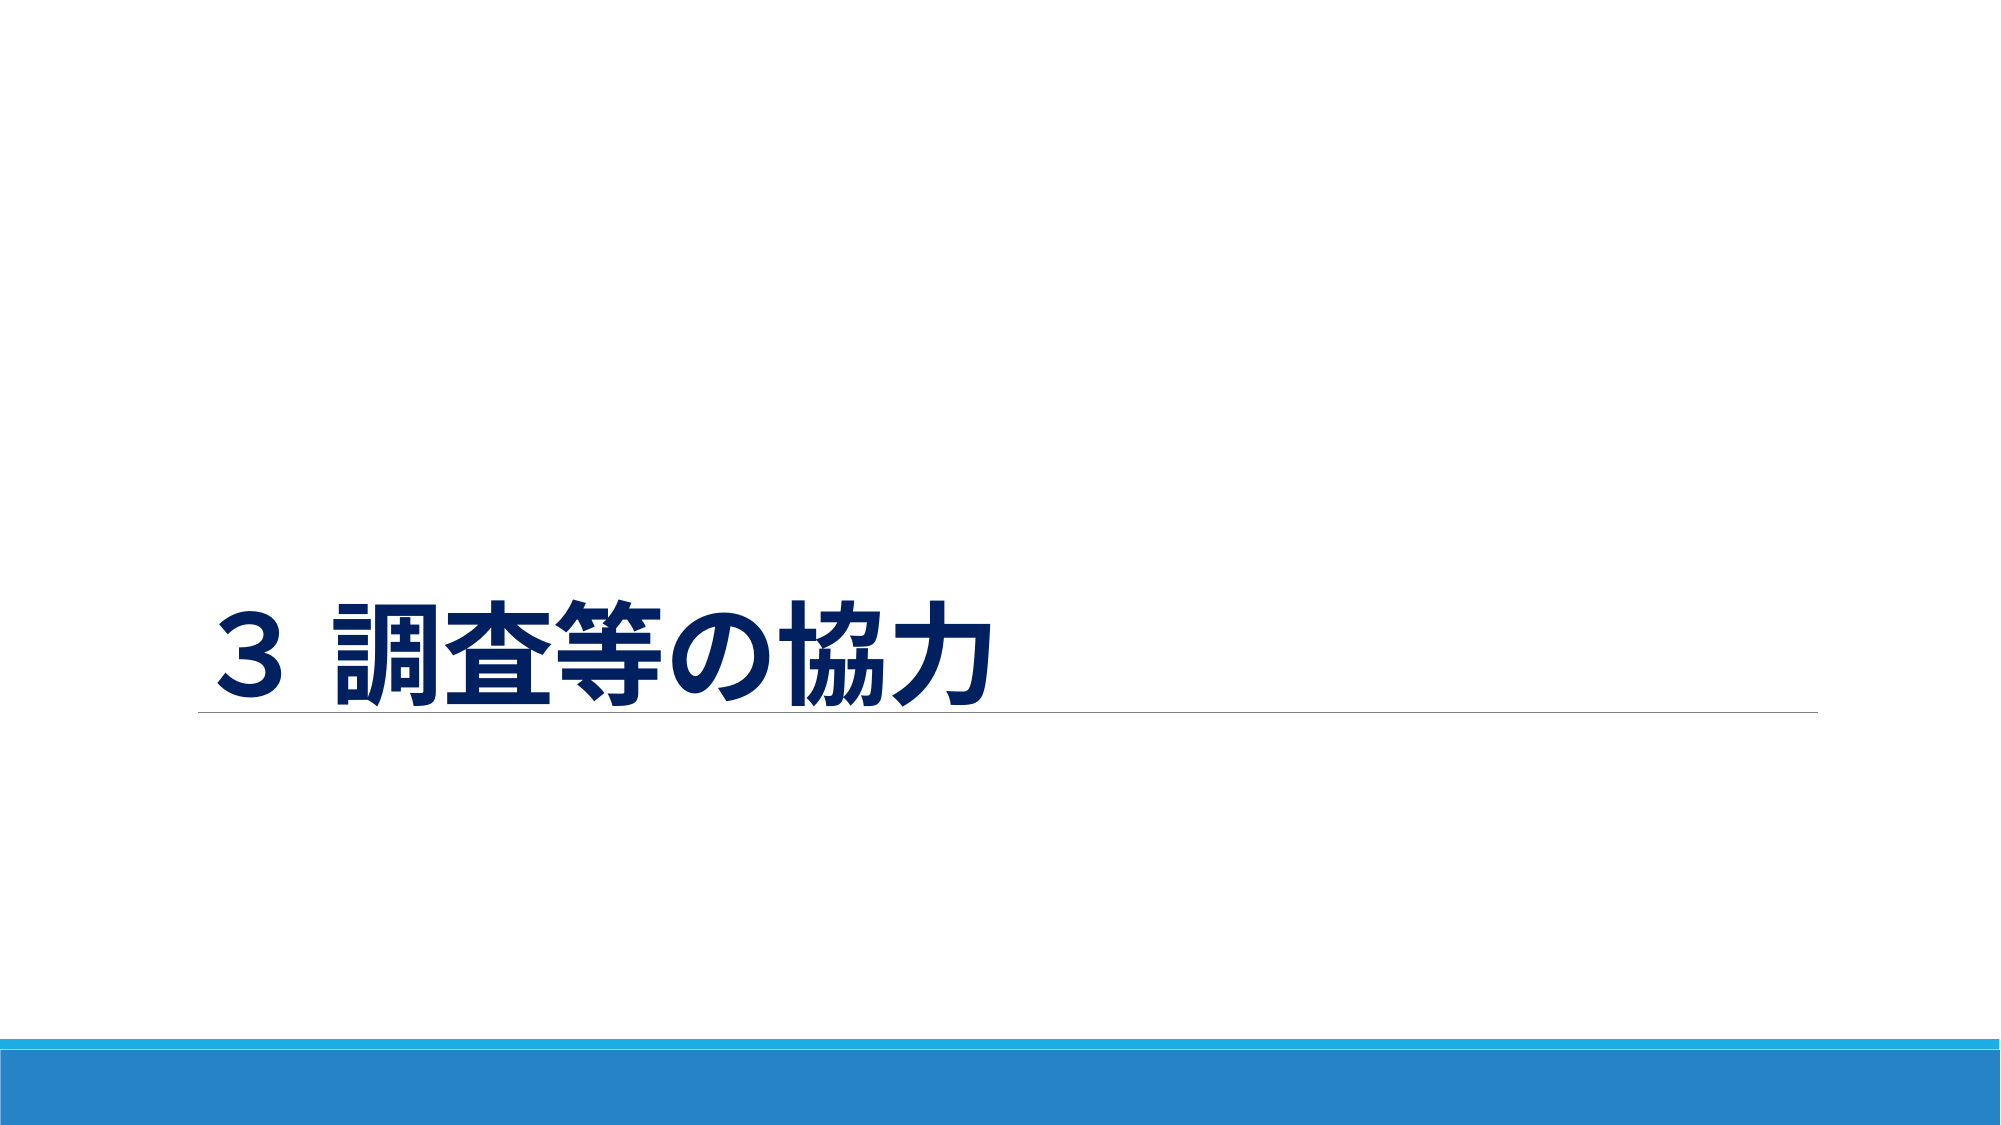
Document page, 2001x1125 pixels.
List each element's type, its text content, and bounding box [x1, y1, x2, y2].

title ３ 調査等の協力 [180, 151, 1830, 737]
